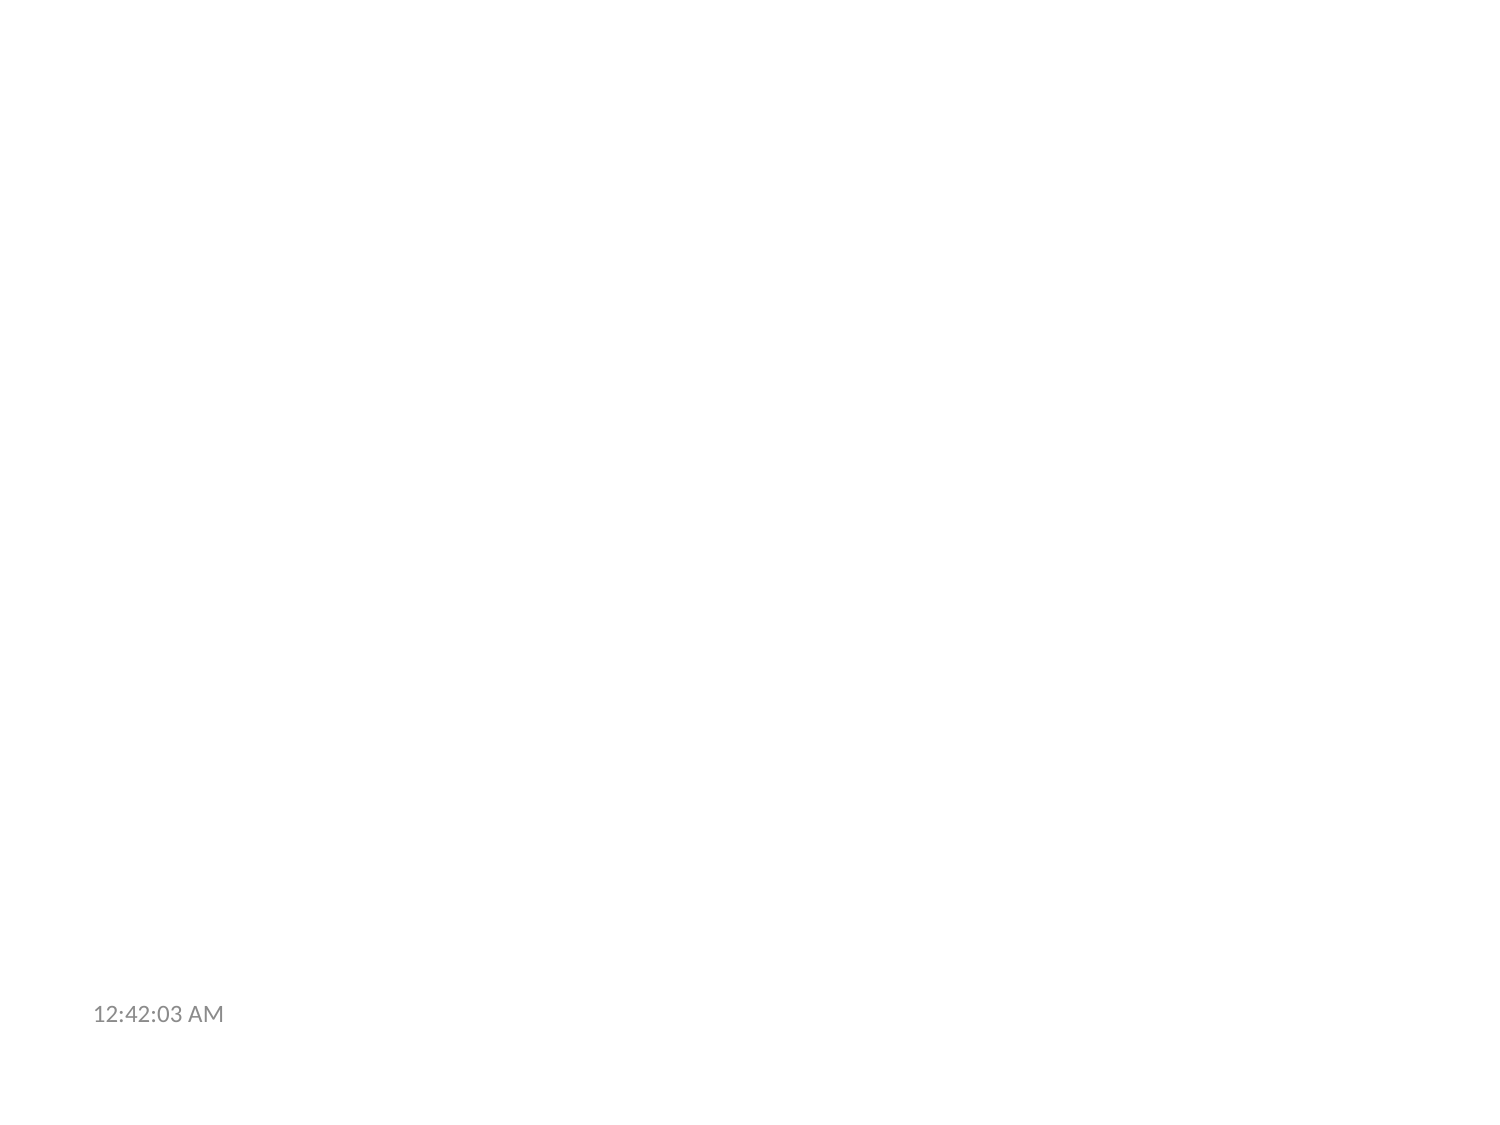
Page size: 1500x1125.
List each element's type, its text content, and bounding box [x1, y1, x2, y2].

text_box 3:35:09 PM [77, 982, 428, 1043]
